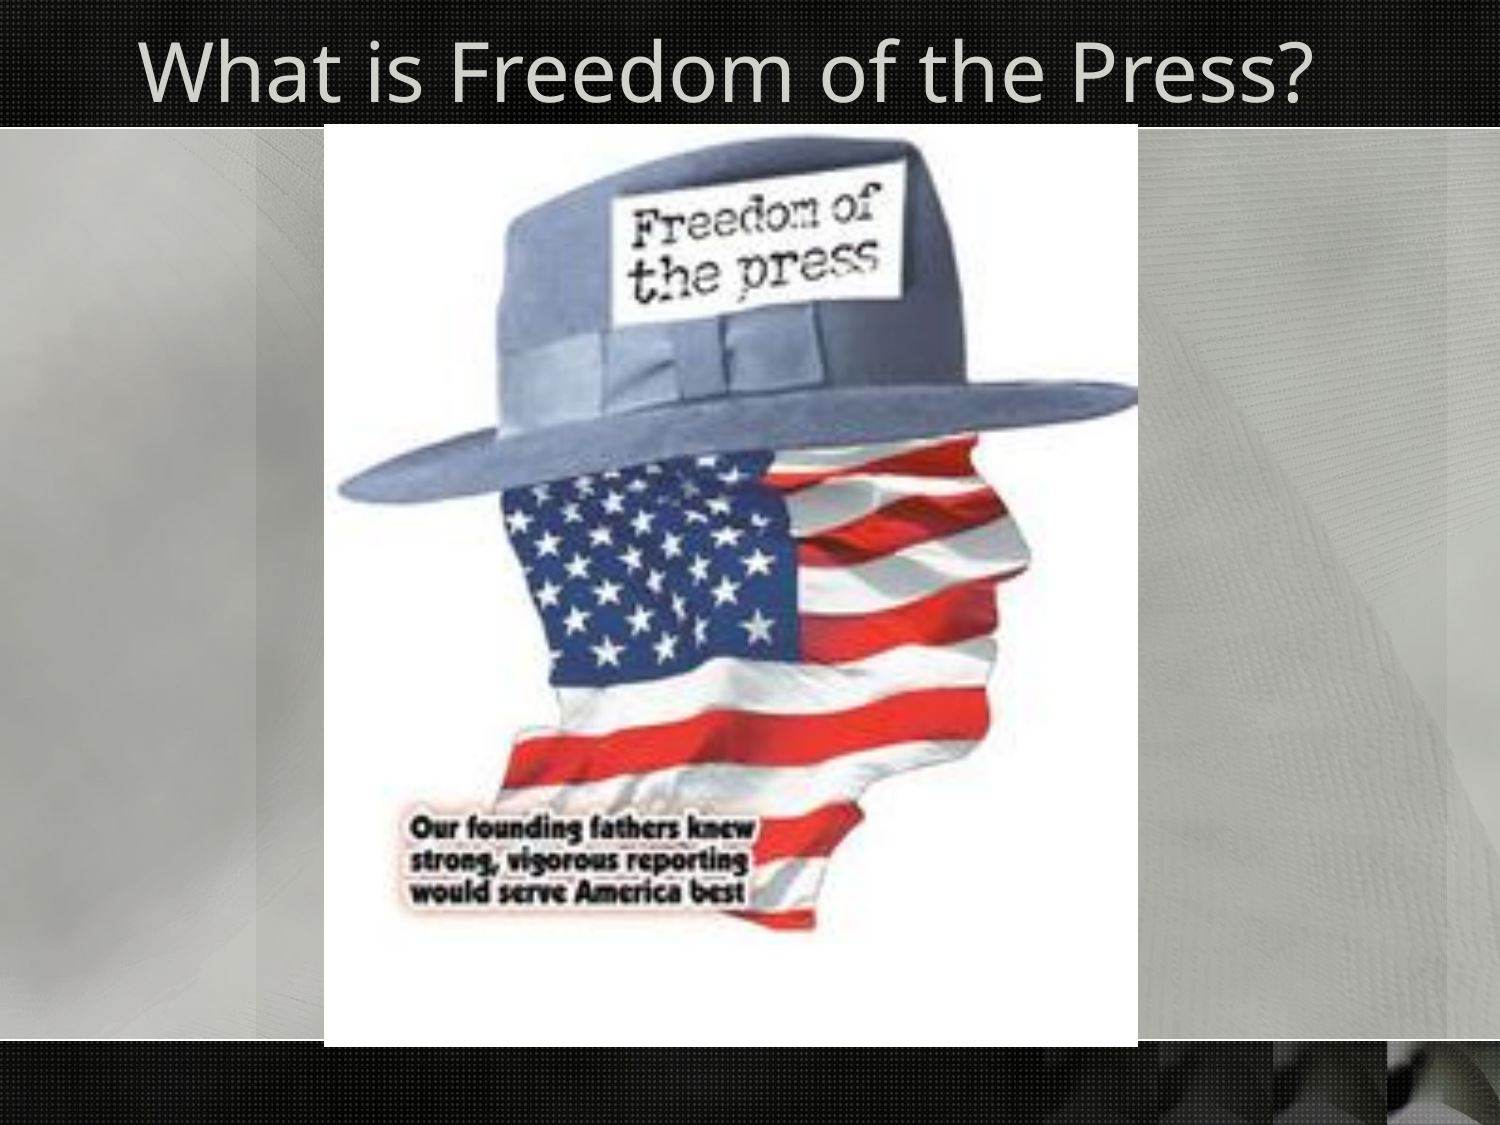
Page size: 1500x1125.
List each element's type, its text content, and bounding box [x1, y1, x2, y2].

picture [0, 0, 1500, 1125]
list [324, 124, 1138, 1047]
title What is Freedom of the Press? [62, 0, 1413, 138]
